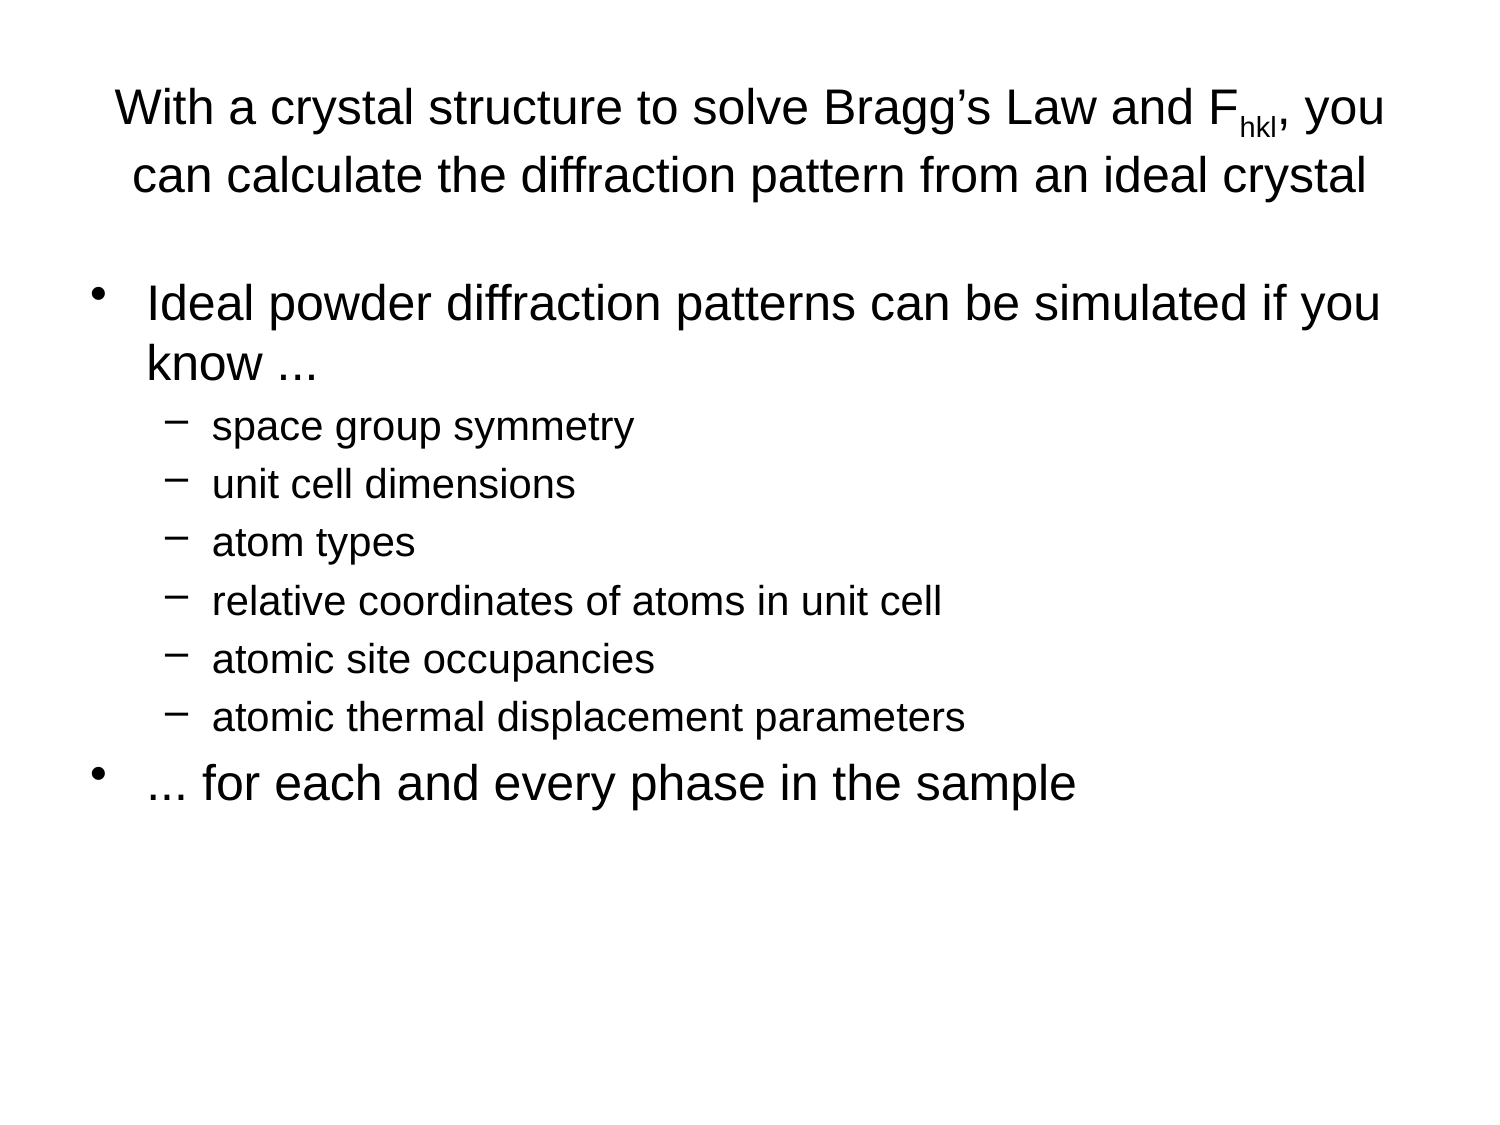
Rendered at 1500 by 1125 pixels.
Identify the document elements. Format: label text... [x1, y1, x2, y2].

list Ideal powder diffraction patterns can be simulated if you know ... space group symmetry unit cell dimensions atom types relative coordinates of atoms in unit cell atomic site occupancies atomic thermal displacement parameters ... for each and every phase in the sample [75, 262, 1425, 1005]
title With a crystal structure to solve Bragg’s Law and Fhkl, you can calculate the diffraction pattern from an ideal crystal [75, 45, 1425, 233]
